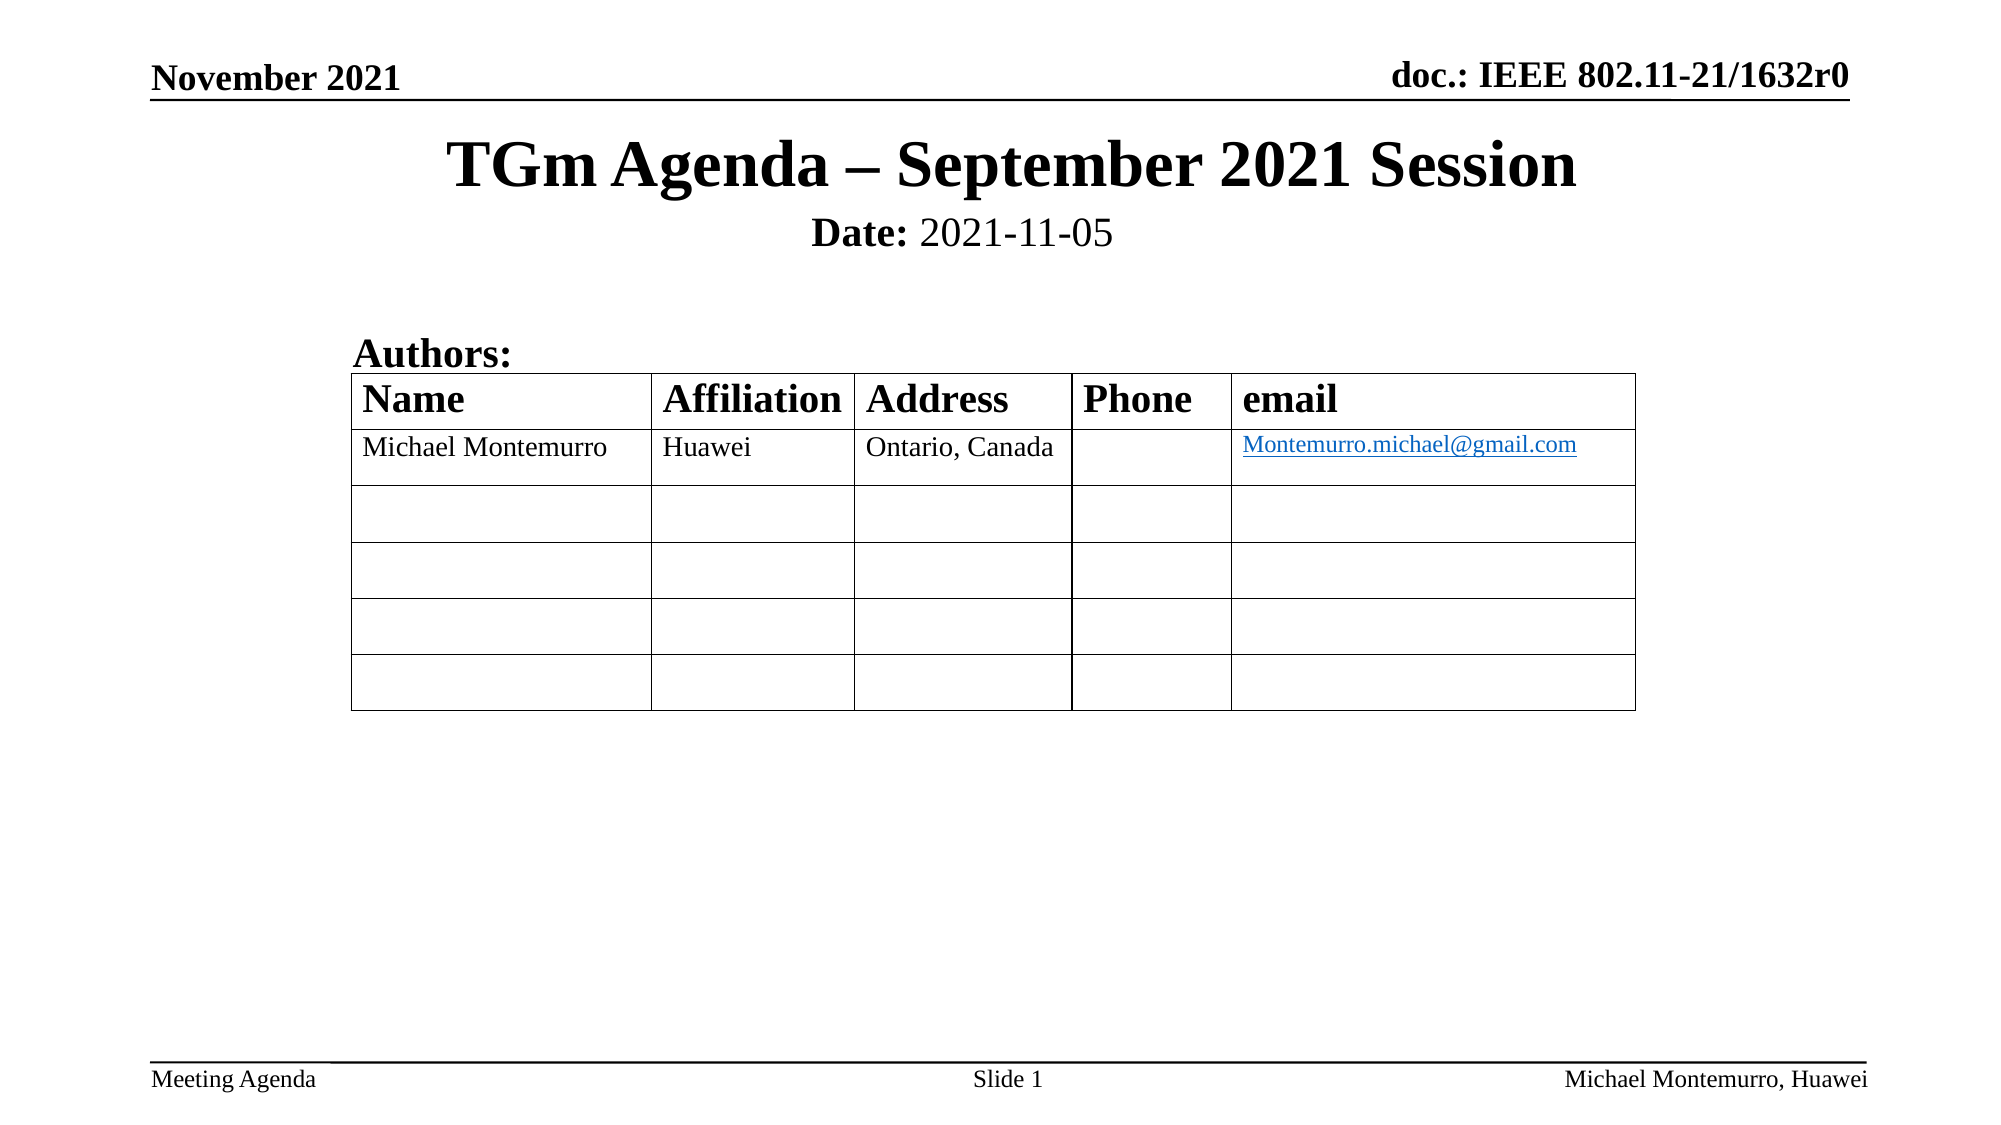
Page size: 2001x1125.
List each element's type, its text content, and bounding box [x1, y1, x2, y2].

text_box TGm Agenda – September 2021 Session [362, 112, 1663, 288]
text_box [335, 372, 1665, 784]
footer Michael Montemurro, Huawei [1266, 1061, 1869, 1093]
slide_number Slide 1 [972, 1061, 1045, 1093]
text_box Authors: [337, 318, 575, 371]
text_box Date: 2021-11-05 [325, 203, 1601, 267]
